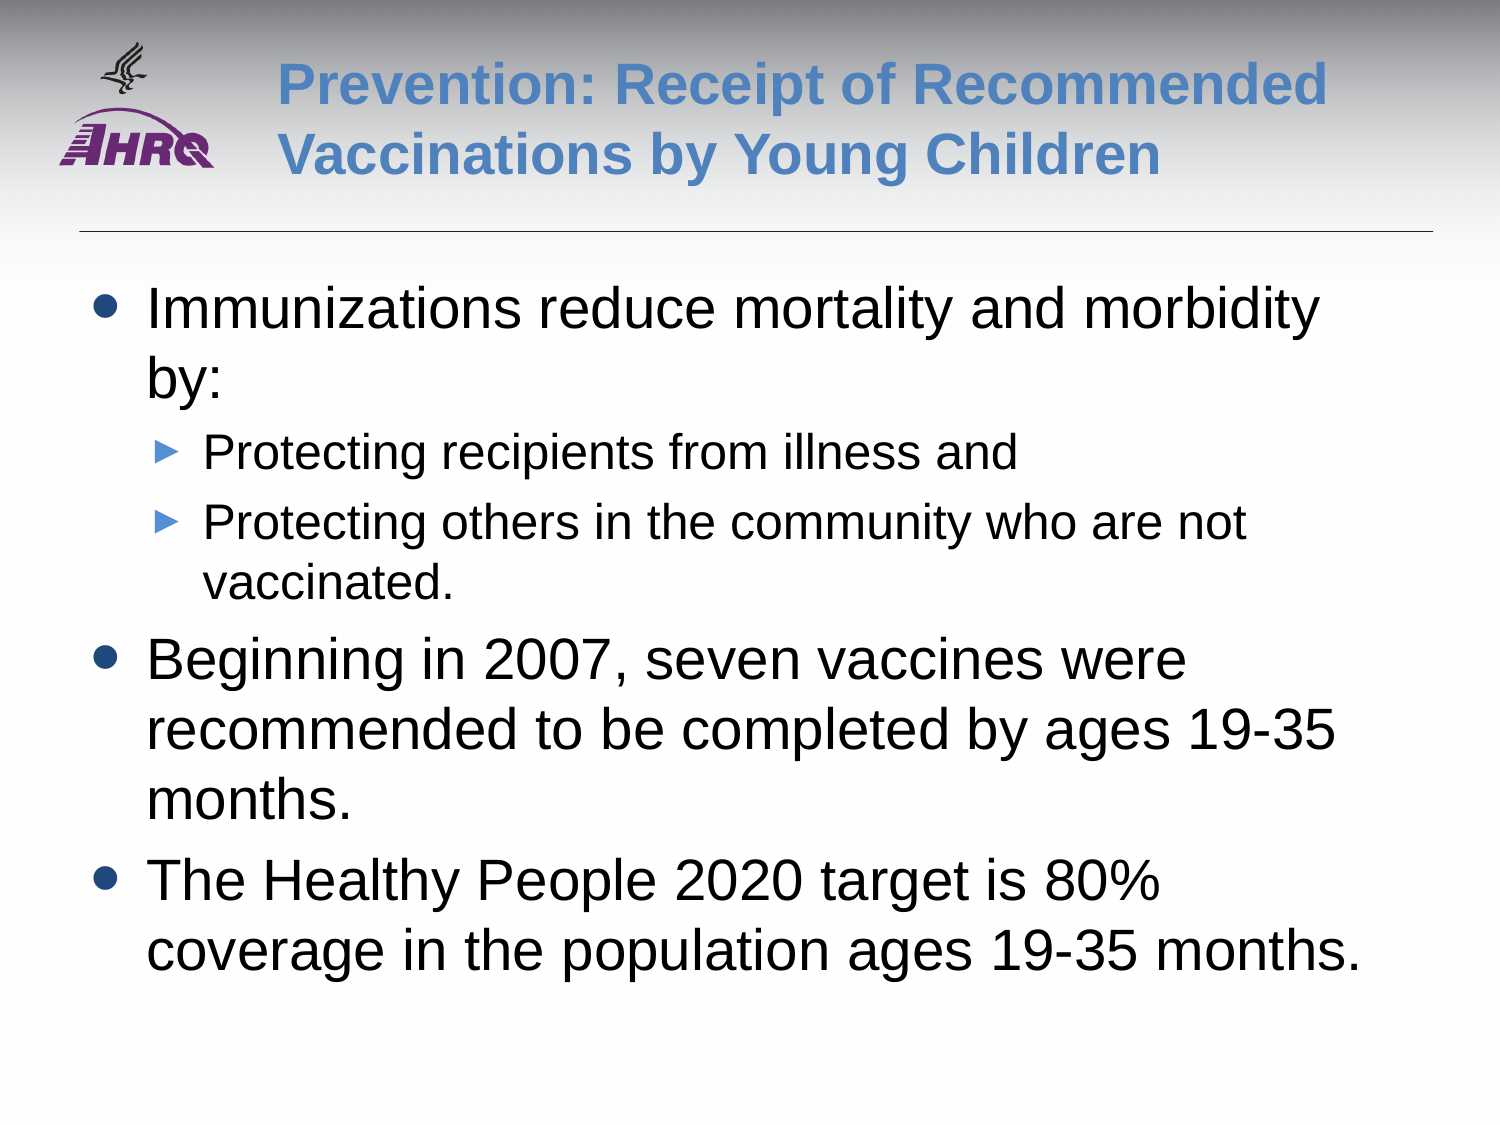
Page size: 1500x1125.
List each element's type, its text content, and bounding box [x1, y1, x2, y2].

title Prevention: Receipt of Recommended Vaccinations by Young Children [262, 45, 1425, 188]
list Immunizations reduce mortality and morbidity by: Protecting recipients from illness and Protecting others in the community who are not vaccinated. Beginning in 2007, seven vaccines were recommended to be completed by ages 19-35 months. The Healthy People 2020 target is 80% coverage in the population ages 19-35 months. [75, 262, 1425, 1005]
picture [0, 0, 1500, 1125]
